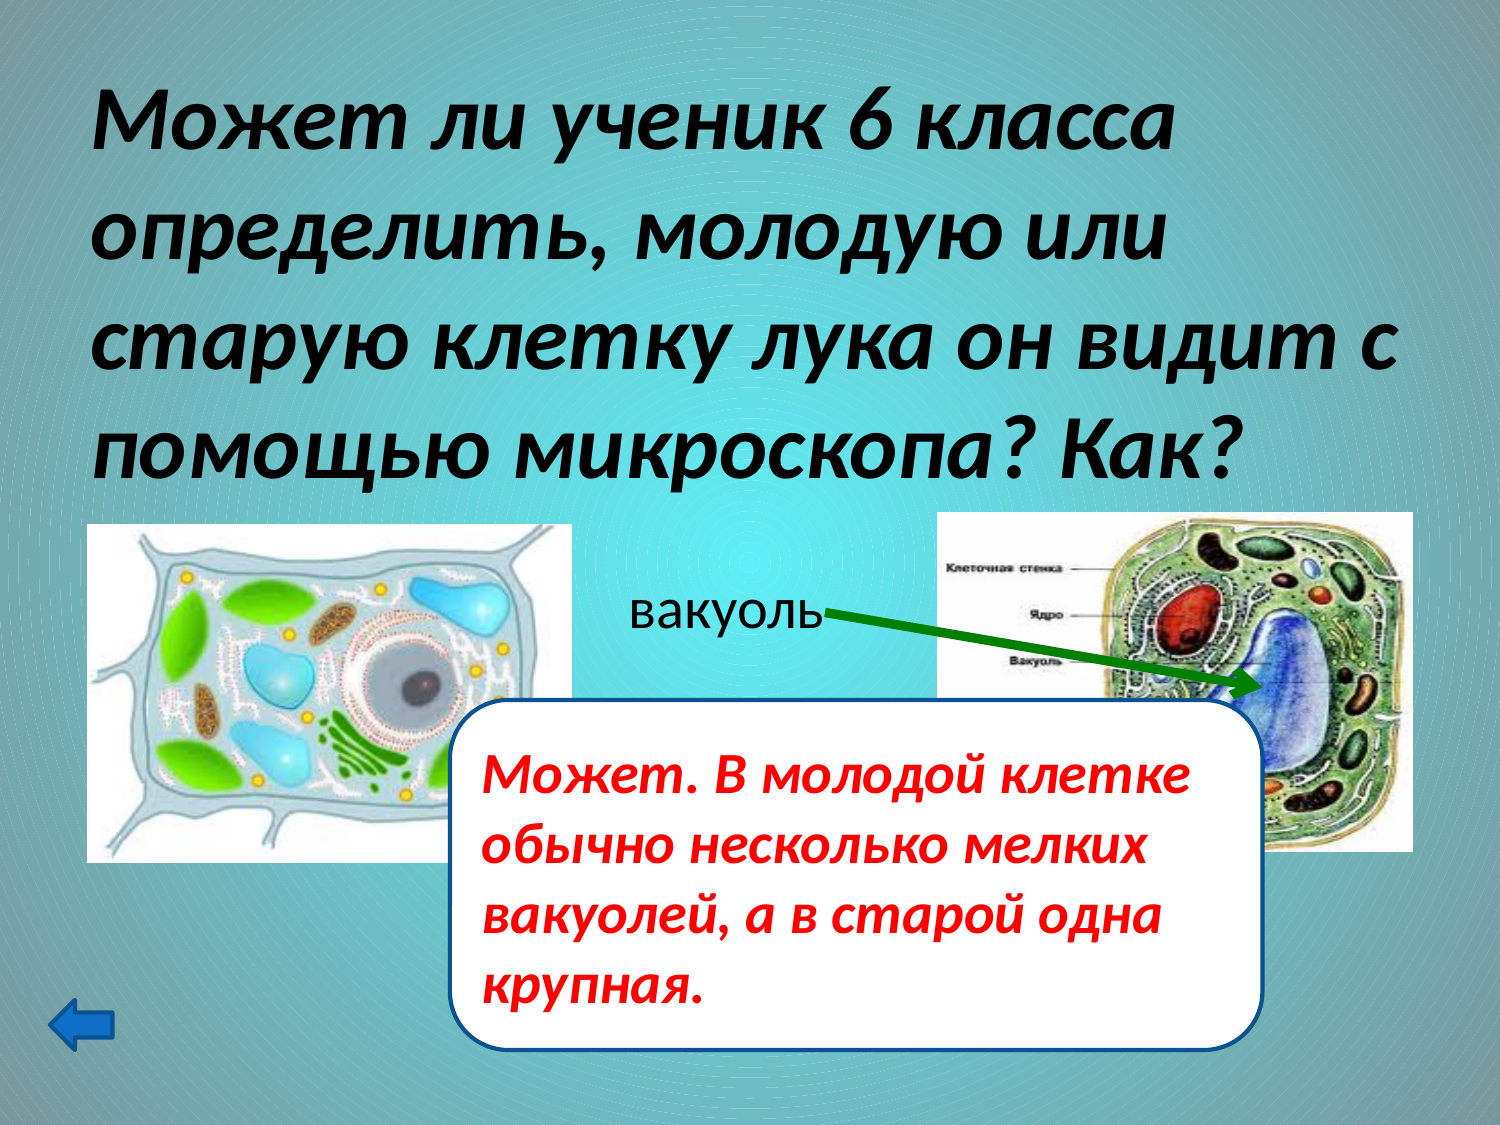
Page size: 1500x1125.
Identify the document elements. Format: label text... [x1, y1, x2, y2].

text_box [47, 998, 115, 1052]
picture [87, 524, 573, 863]
picture [937, 512, 1413, 852]
list Может ли ученик 6 класса определить, молодую или старую клетку лука он видит с помощью микроскопа? Как? [75, 50, 1425, 1005]
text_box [824, 612, 1263, 688]
text_box Может. В молодой клетке обычно несколько мелких вакуолей, а в старой одна крупная. [447, 697, 1265, 1053]
text_box вакуоль [613, 562, 840, 648]
